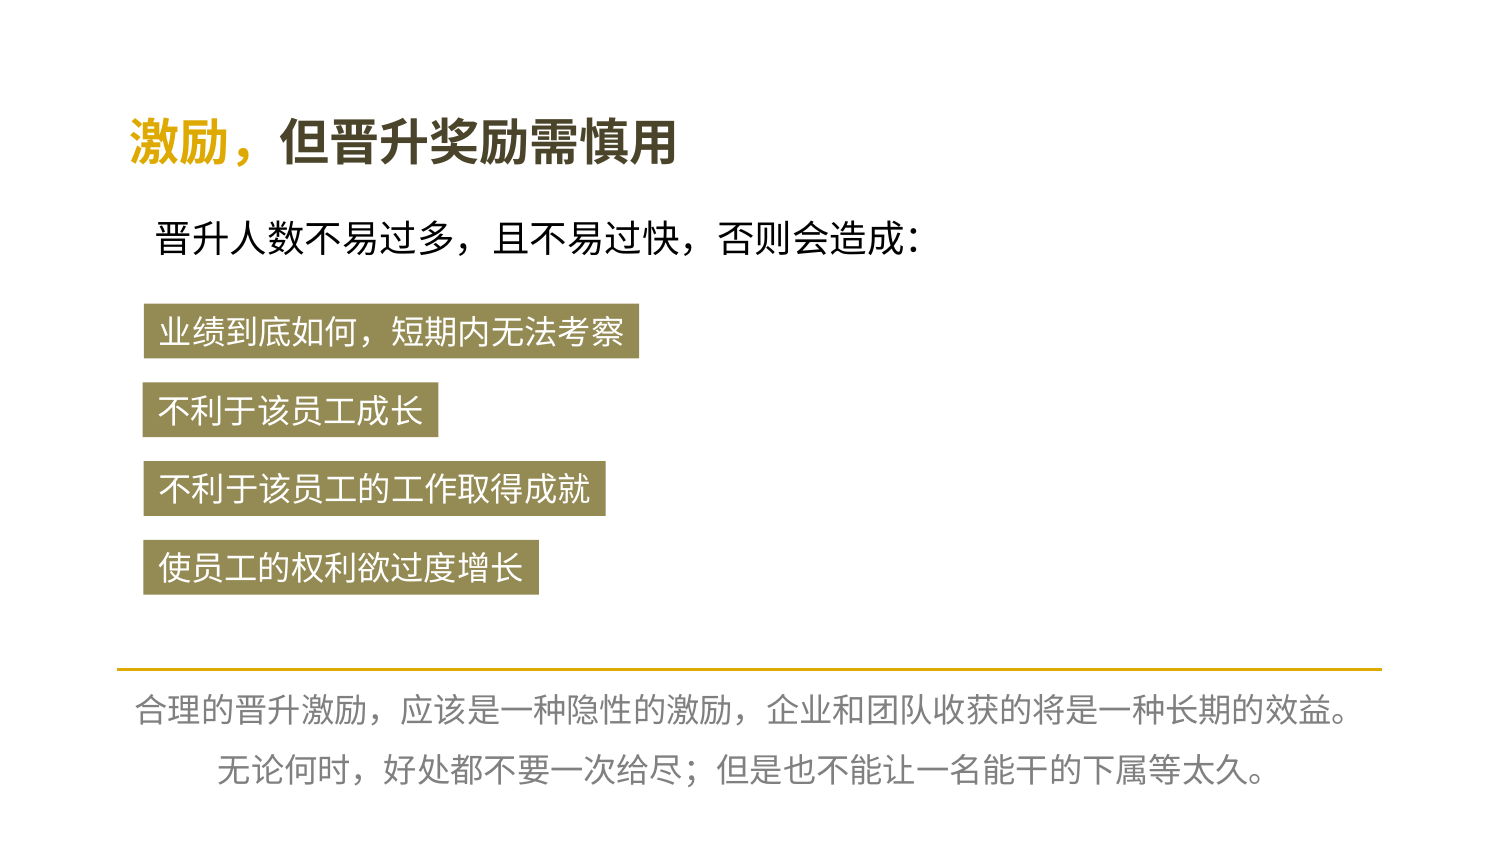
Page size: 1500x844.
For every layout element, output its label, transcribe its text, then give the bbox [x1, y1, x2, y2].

text_box 不利于该员工成长 [142, 382, 439, 438]
text_box 业绩到底如何，短期内无法考察 [143, 303, 640, 359]
text_box 使员工的权利欲过度增长 [143, 539, 539, 595]
text_box 晋升人数不易过多，且不易过快，否则会造成： [139, 208, 958, 268]
text_box 激励，但晋升奖励需慎用 [115, 102, 695, 178]
text_box 合理的晋升激励，应该是一种隐性的激励，企业和团队收获的将是一种长期的效益。 [119, 681, 1380, 737]
text_box 不利于该员工的工作取得成就 [143, 461, 606, 516]
text_box 无论何时，好处都不要一次给尽；但是也不能让一名能干的下属等太久。 [203, 742, 1297, 797]
